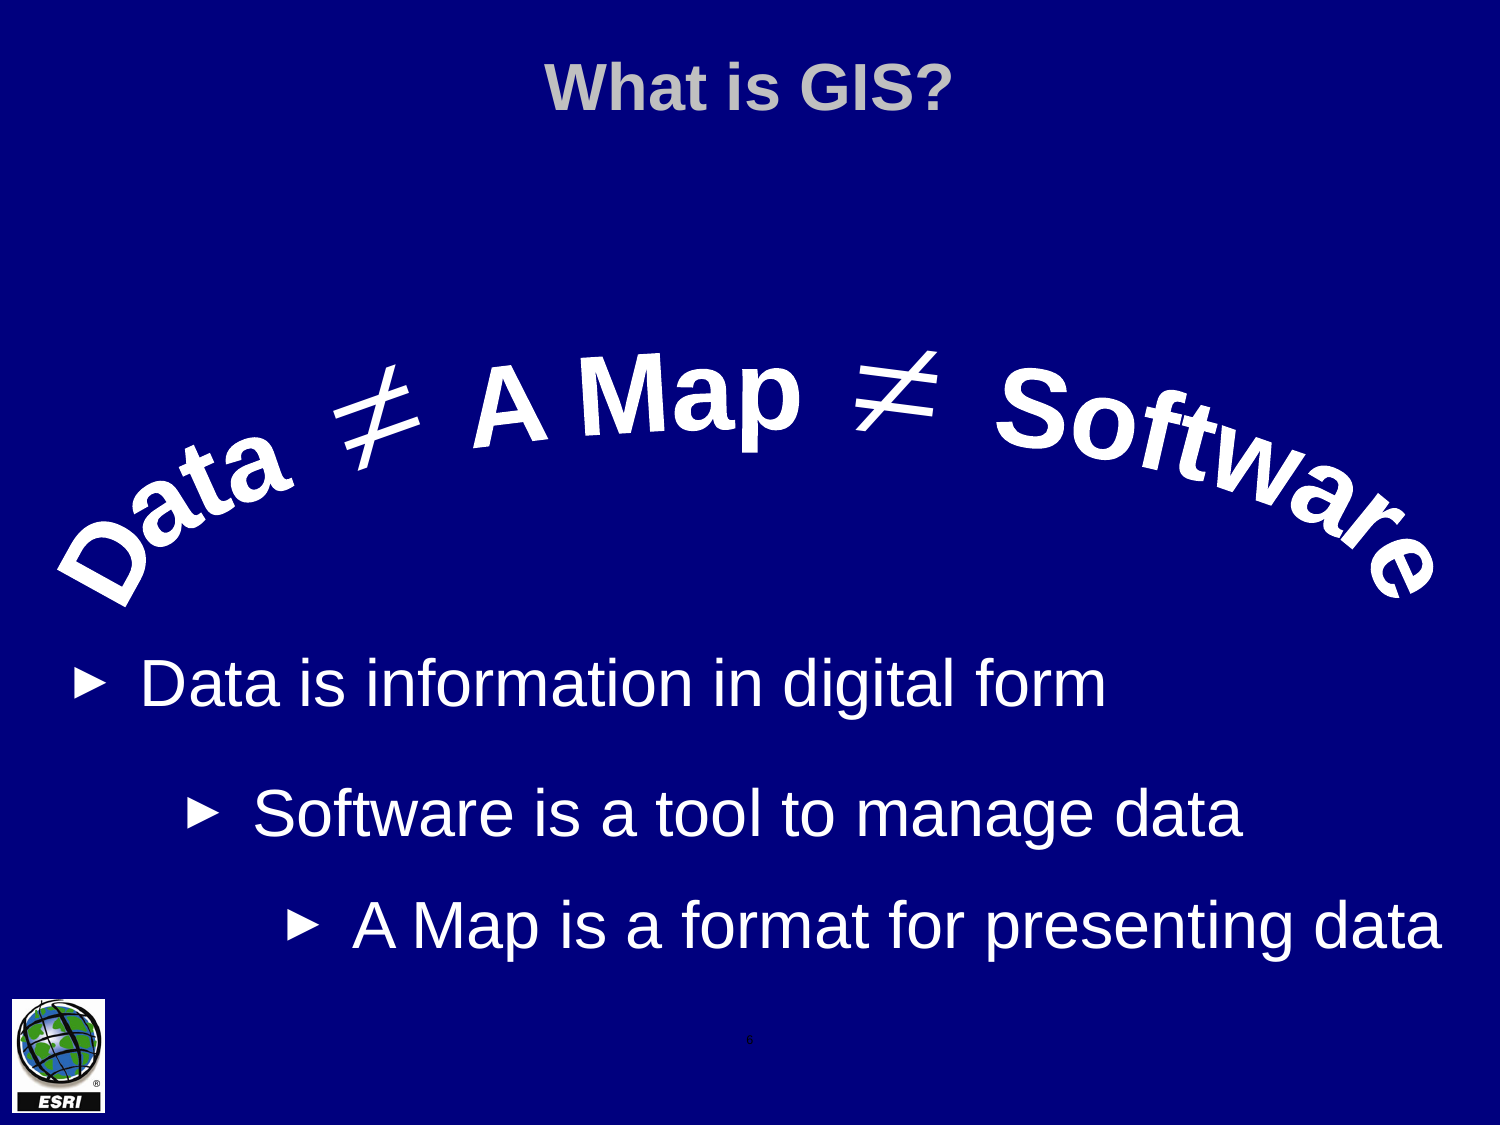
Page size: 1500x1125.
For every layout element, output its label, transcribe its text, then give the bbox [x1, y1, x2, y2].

text_box A Map is a format for presenting data [262, 874, 1500, 1025]
text_box Data is information in digital form [49, 632, 94, 783]
title What is GIS? [39, 48, 1462, 237]
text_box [99, 273, 1413, 788]
text_box Software is a tool to manage data [162, 794, 1413, 913]
slide_number 6 [512, 1025, 988, 1103]
picture [12, 999, 105, 1113]
